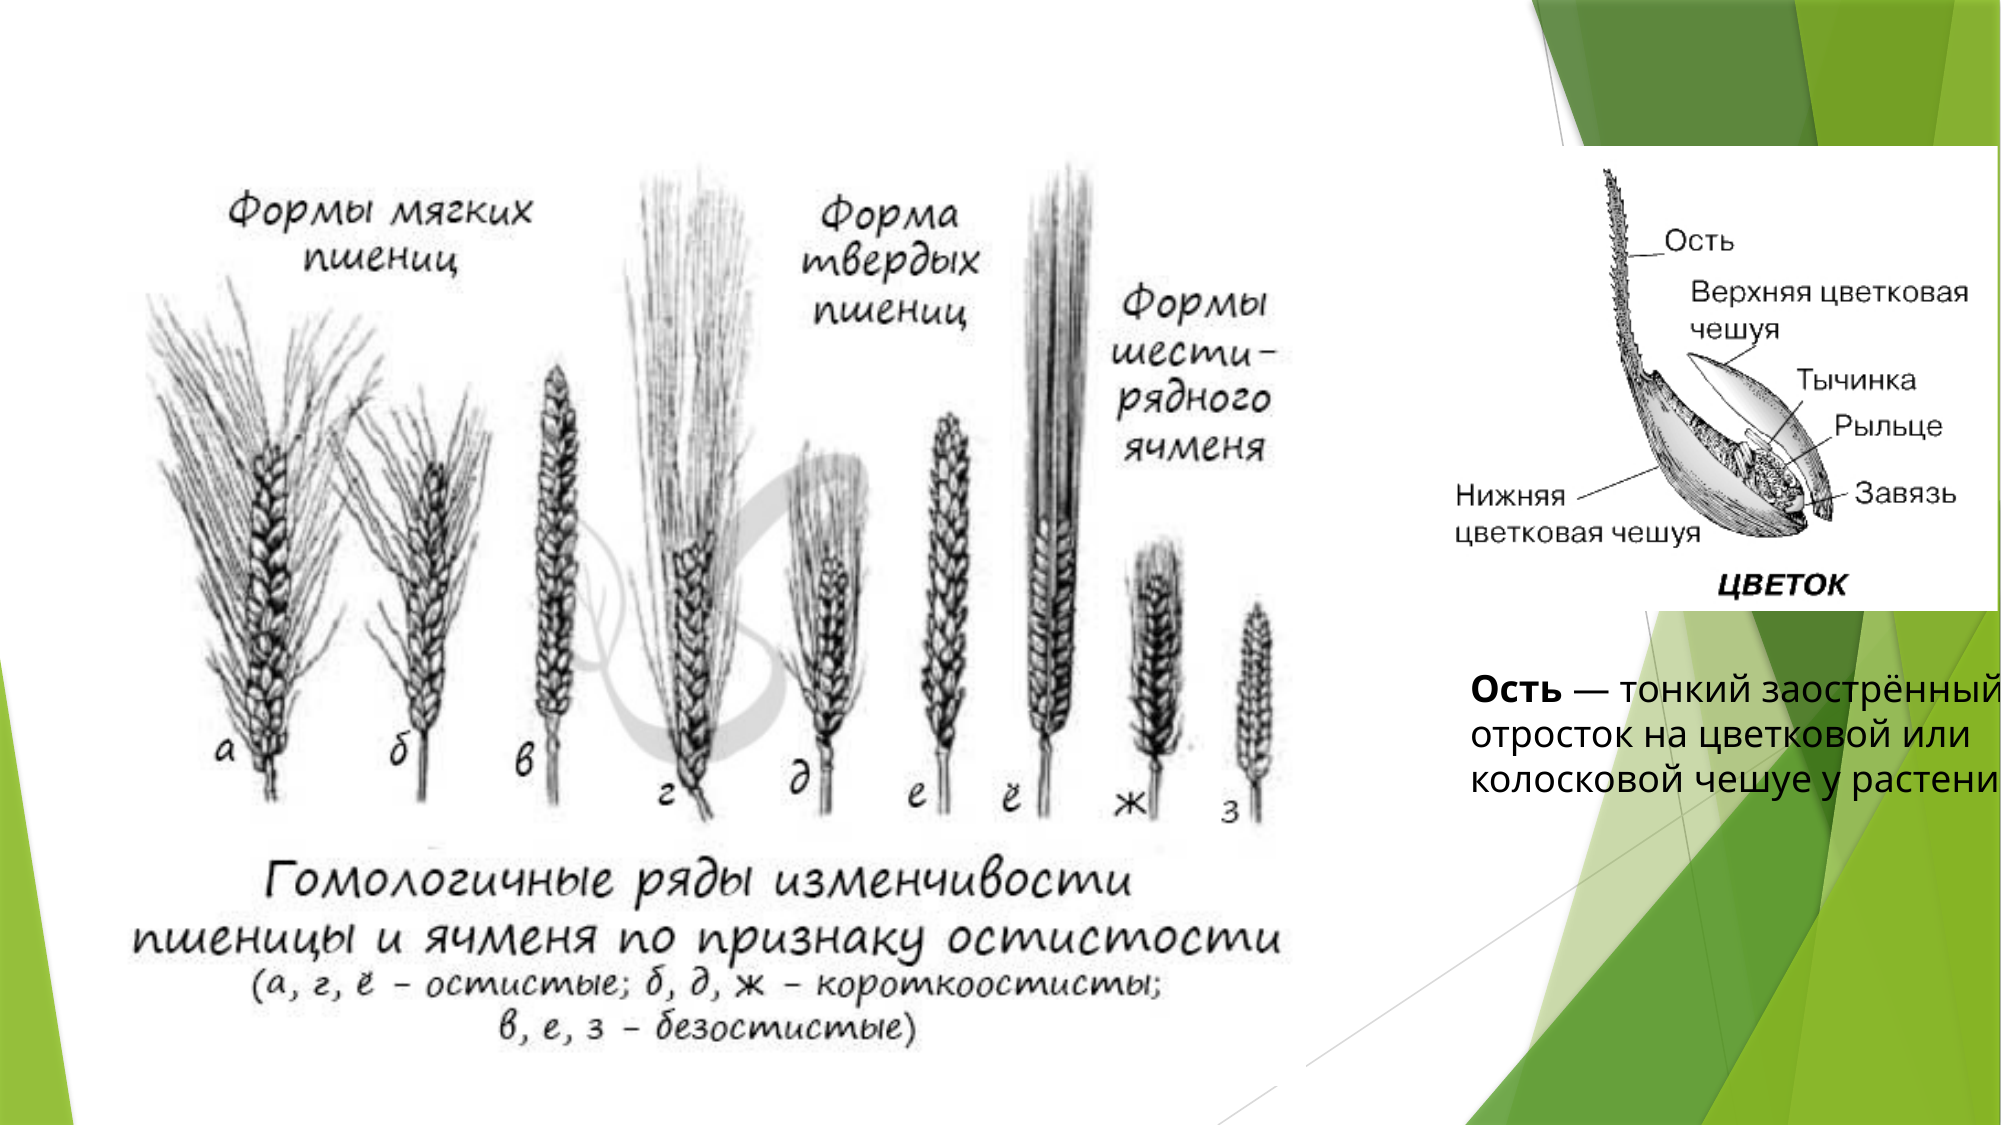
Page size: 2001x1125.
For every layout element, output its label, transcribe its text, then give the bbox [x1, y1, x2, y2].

text_box Ость — тонкий заострённый отросток на цветковой или колосковой чешуе у растений. [1455, 657, 2000, 807]
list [1454, 145, 1999, 612]
picture [110, 135, 1307, 1087]
